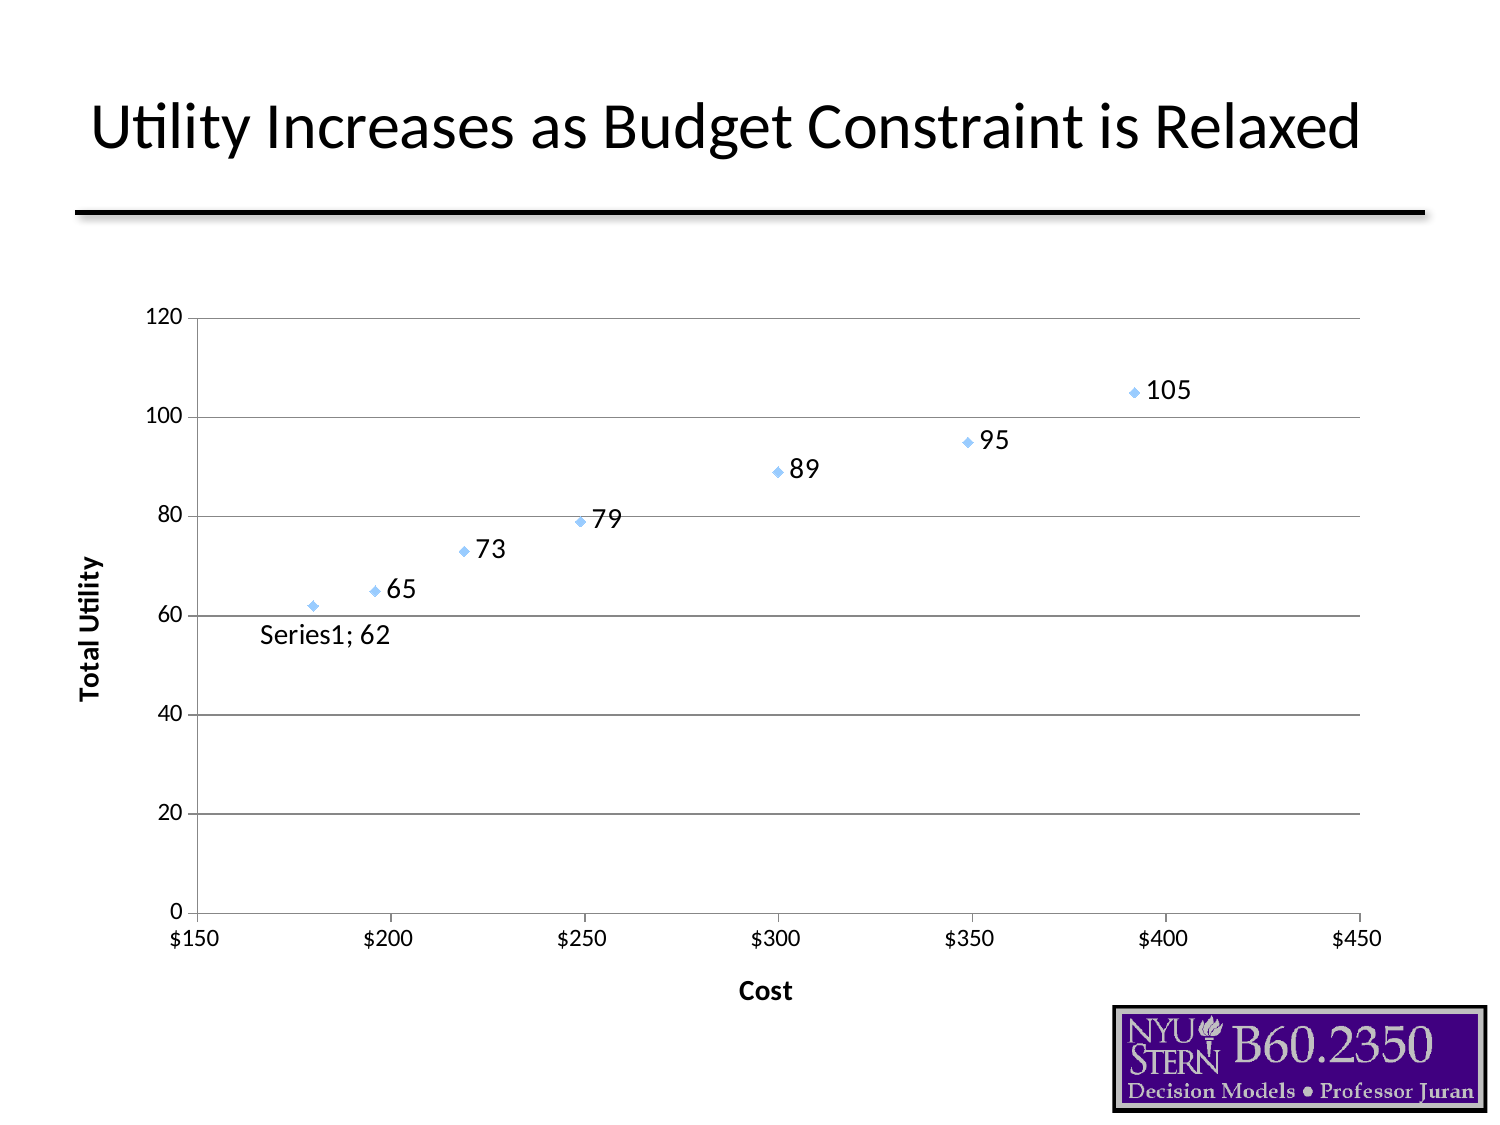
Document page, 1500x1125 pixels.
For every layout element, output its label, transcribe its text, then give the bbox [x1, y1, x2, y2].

picture [1112, 1051, 1488, 1113]
title Utility Increases as Budget Constraint is Relaxed [75, 45, 1425, 198]
chart [0, 199, 1490, 1051]
